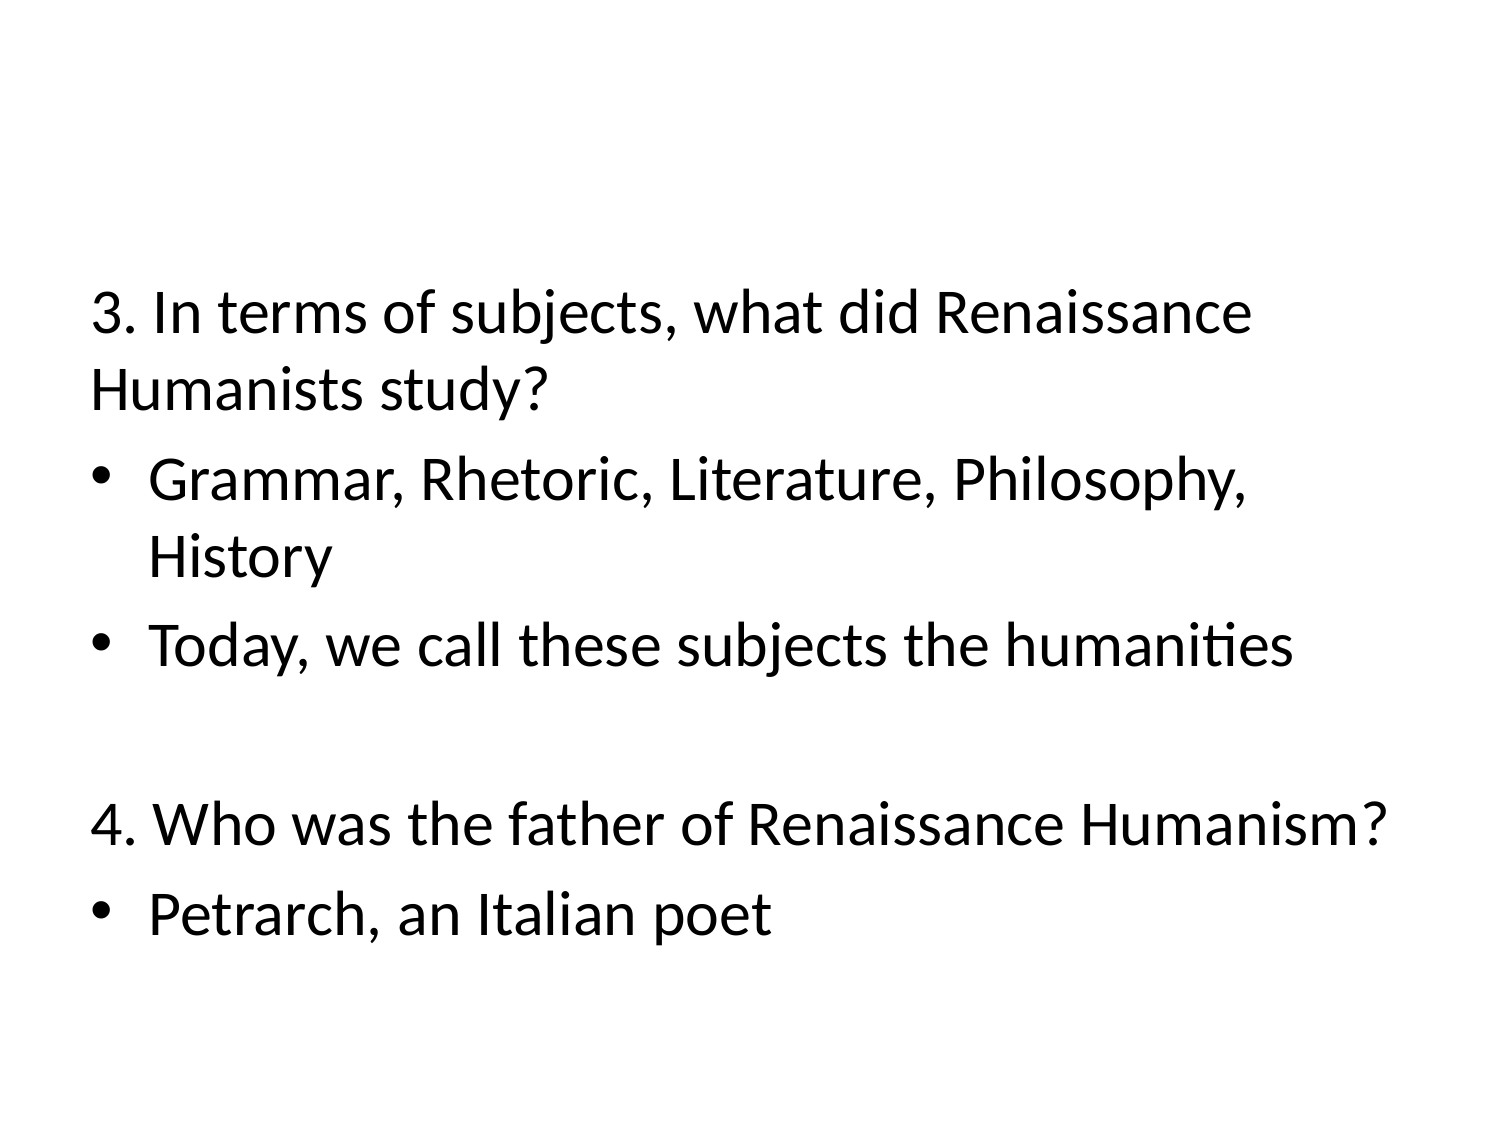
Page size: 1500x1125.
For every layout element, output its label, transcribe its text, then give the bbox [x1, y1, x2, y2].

list 3. In terms of subjects, what did Renaissance Humanists study? Grammar, Rhetoric, Literature, Philosophy, History Today, we call these subjects the humanities 4. Who was the father of Renaissance Humanism? Petrarch, an Italian poet [75, 262, 1425, 1005]
